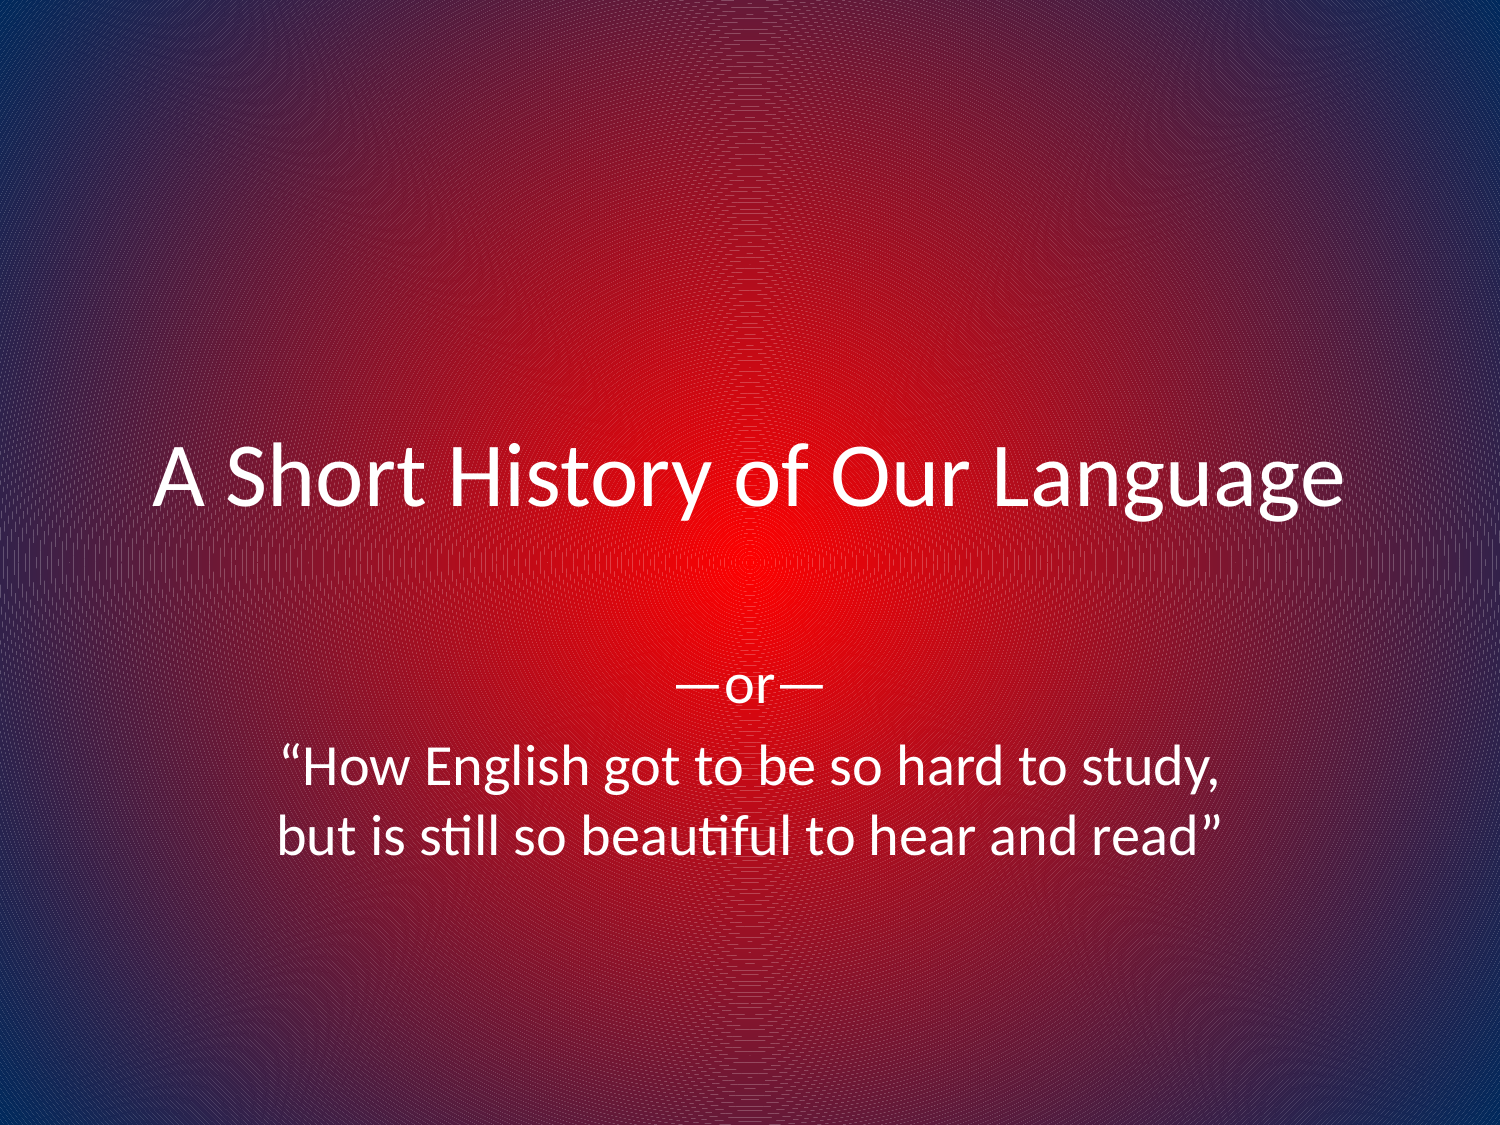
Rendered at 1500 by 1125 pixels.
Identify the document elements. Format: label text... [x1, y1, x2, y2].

subtitle —or— “How English got to be so hard to study, but is still so beautiful to hear and read” [225, 637, 1275, 925]
title A Short History of Our Language [112, 349, 1388, 591]
